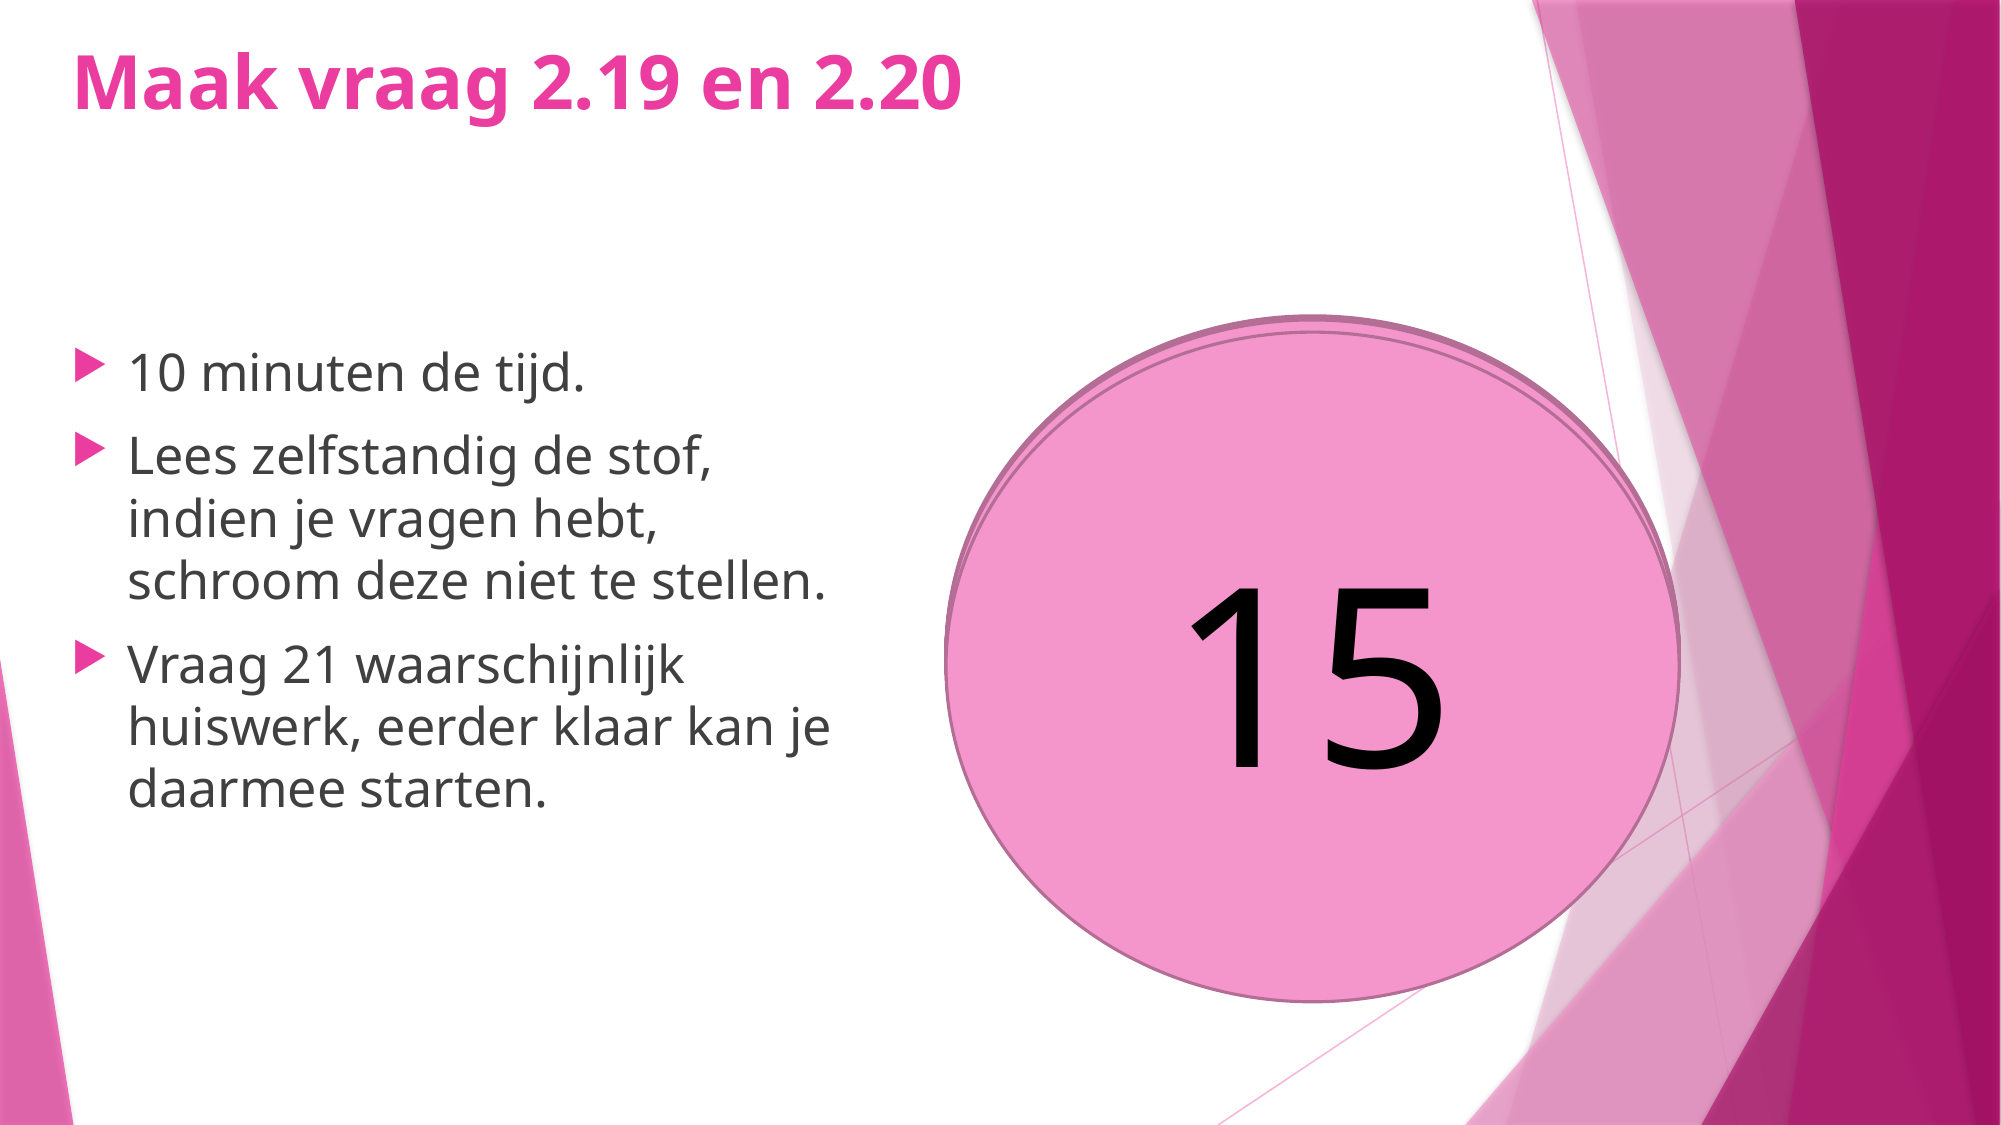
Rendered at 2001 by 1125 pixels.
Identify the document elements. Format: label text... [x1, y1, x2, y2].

title Maak vraag 2.19 en 2.20 [56, 27, 1522, 319]
list 10 minuten de tijd. Lees zelfstandig de stof, indien je vragen hebt, schroom deze niet te stellen. Vraag 21 waarschijnlijk huiswerk, eerder klaar kan je daarmee starten. [56, 332, 865, 1112]
text_box 15 [944, 330, 1681, 1004]
text_box 14 [944, 318, 1681, 648]
text_box 10 [959, 314, 1668, 562]
